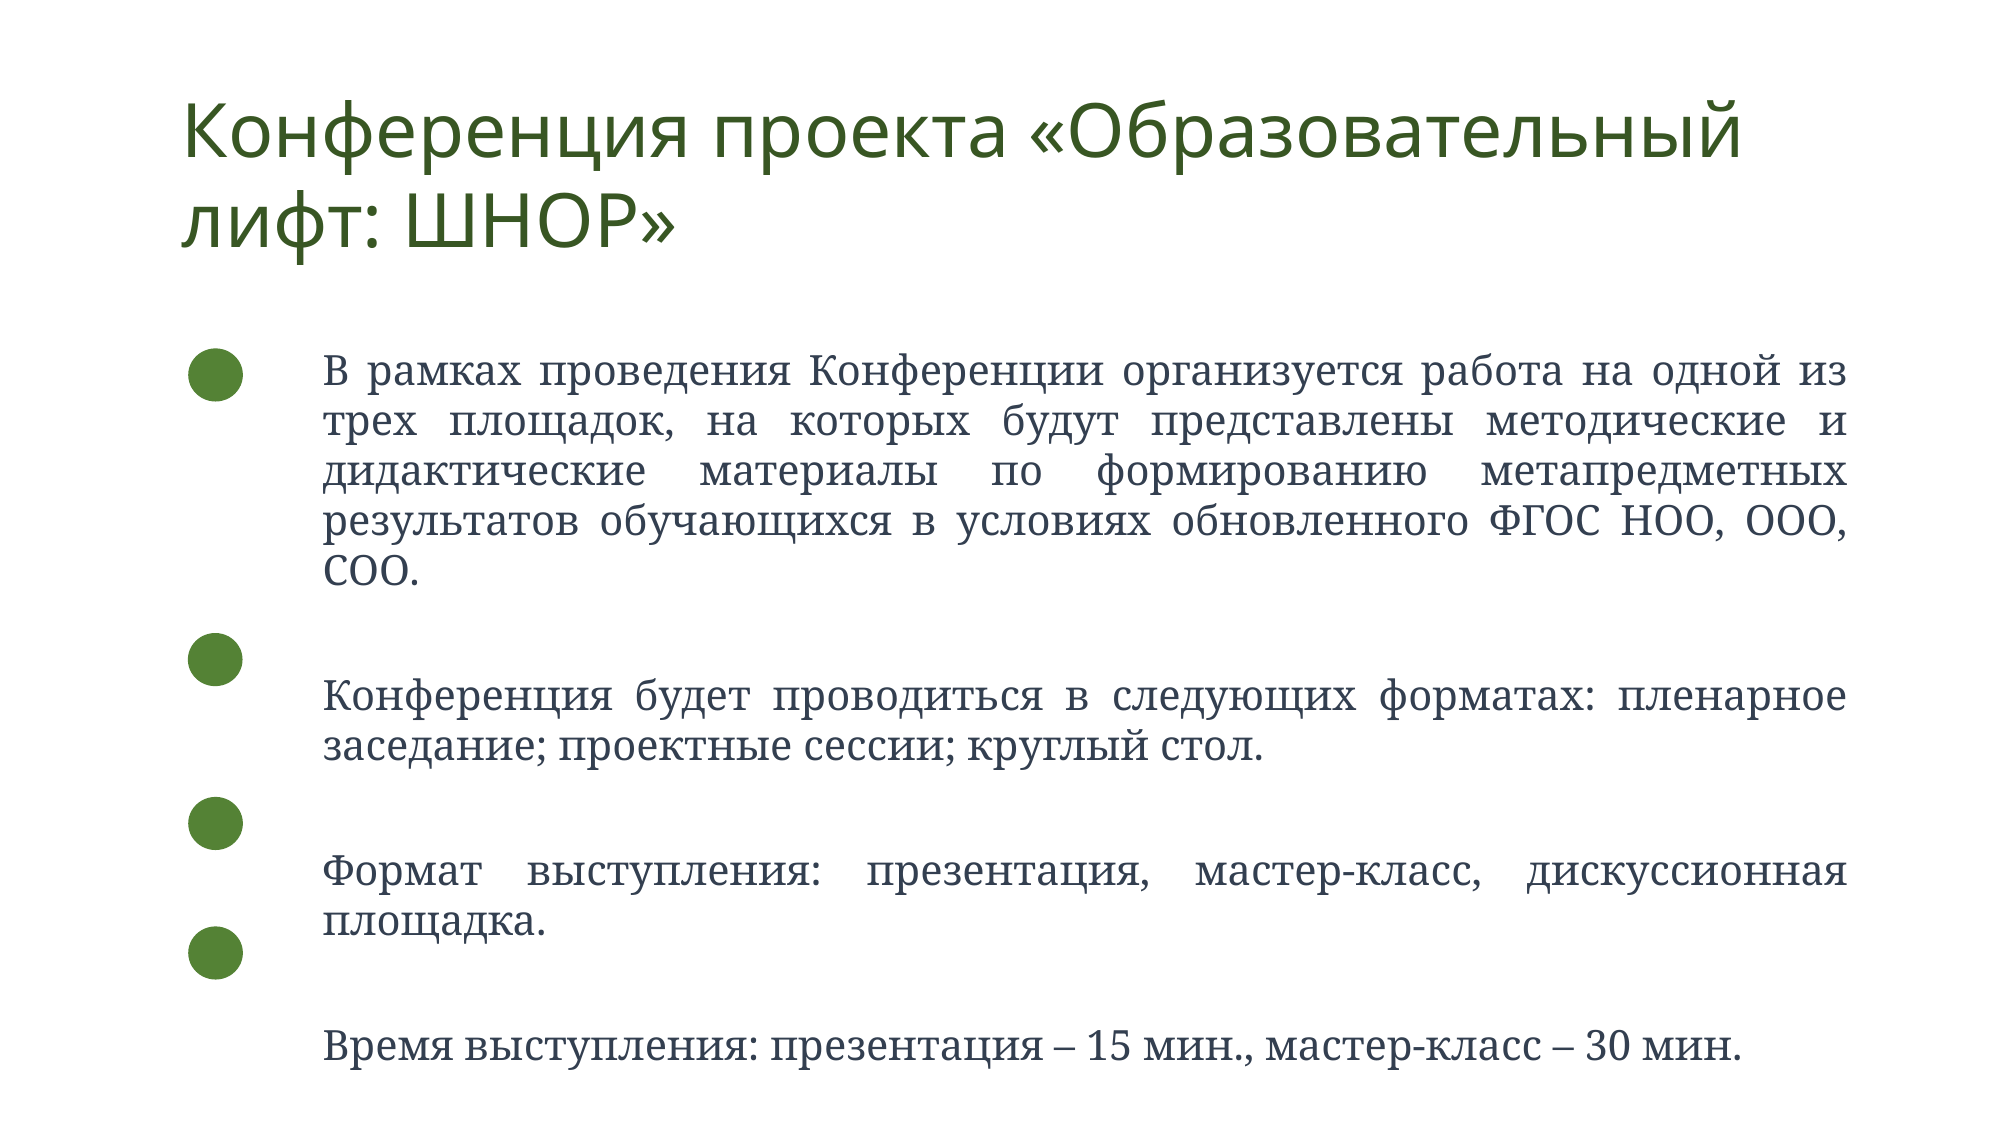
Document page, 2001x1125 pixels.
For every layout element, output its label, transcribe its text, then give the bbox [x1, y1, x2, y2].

text_box [186, 631, 244, 688]
text_box [187, 925, 244, 981]
text_box Конференция проекта «Образовательный лифт: ШНОР» [167, 75, 1850, 270]
text_box В рамках проведения Конференции организуется работа на одной из трех площадок, на которых будут представлены методические и дидактические материалы по формированию метапредметных результатов обучающихся в условиях обновленного ФГОС НОО, ООО, СОО. Конференция будет проводиться в следующих форматах: пленарное заседание; проектные сессии; круглый стол. Формат выступления: презентация, мастер-класс, дискуссионная площадка. Время выступления: презентация – 15 мин., мастер-класс – 30 мин. [307, 336, 1863, 1077]
text_box [187, 347, 244, 403]
text_box [187, 795, 244, 852]
